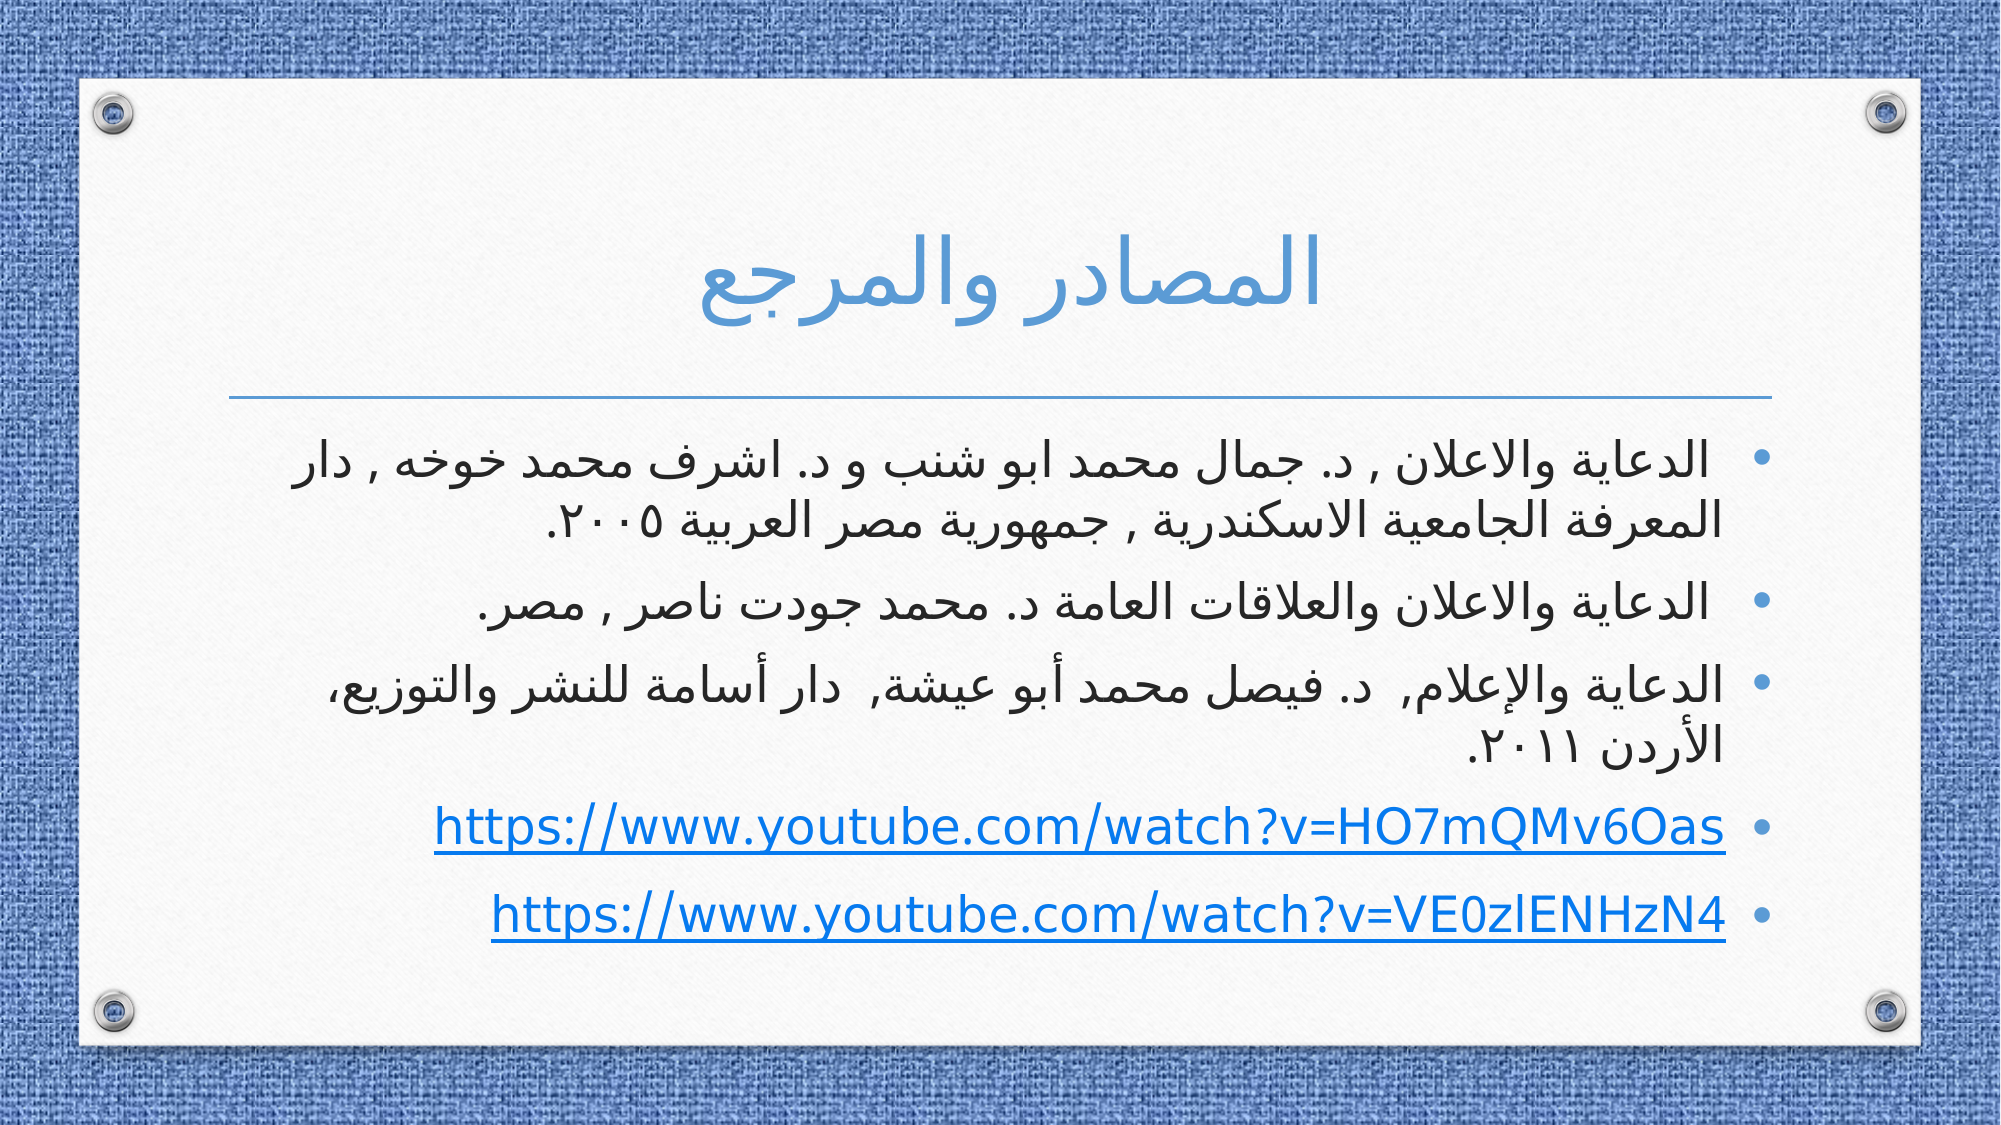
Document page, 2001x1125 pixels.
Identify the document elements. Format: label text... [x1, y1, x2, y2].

list الدعاية والاعلان , د. جمال محمد ابو شنب و د. اشرف محمد خوخه , دار المعرفة الجامعية الاسكندرية , جمهورية مصر العربية ٢٠٠٥. الدعاية والاعلان والعلاقات العامة د. محمد جودت ناصر , مصر. الدعاية والإعلام, د. فيصل محمد أبو عيشة, دار أسامة للنشر والتوزيع، الأردن ٢٠١١. https://www.youtube.com/watch?v=HO7mQMv6Oas https://www.youtube.com/watch?v=VE0zlENHzN4 [212, 419, 1788, 964]
picture [0, 0, 2001, 1125]
title المصادر والمرجع [212, 161, 1788, 375]
